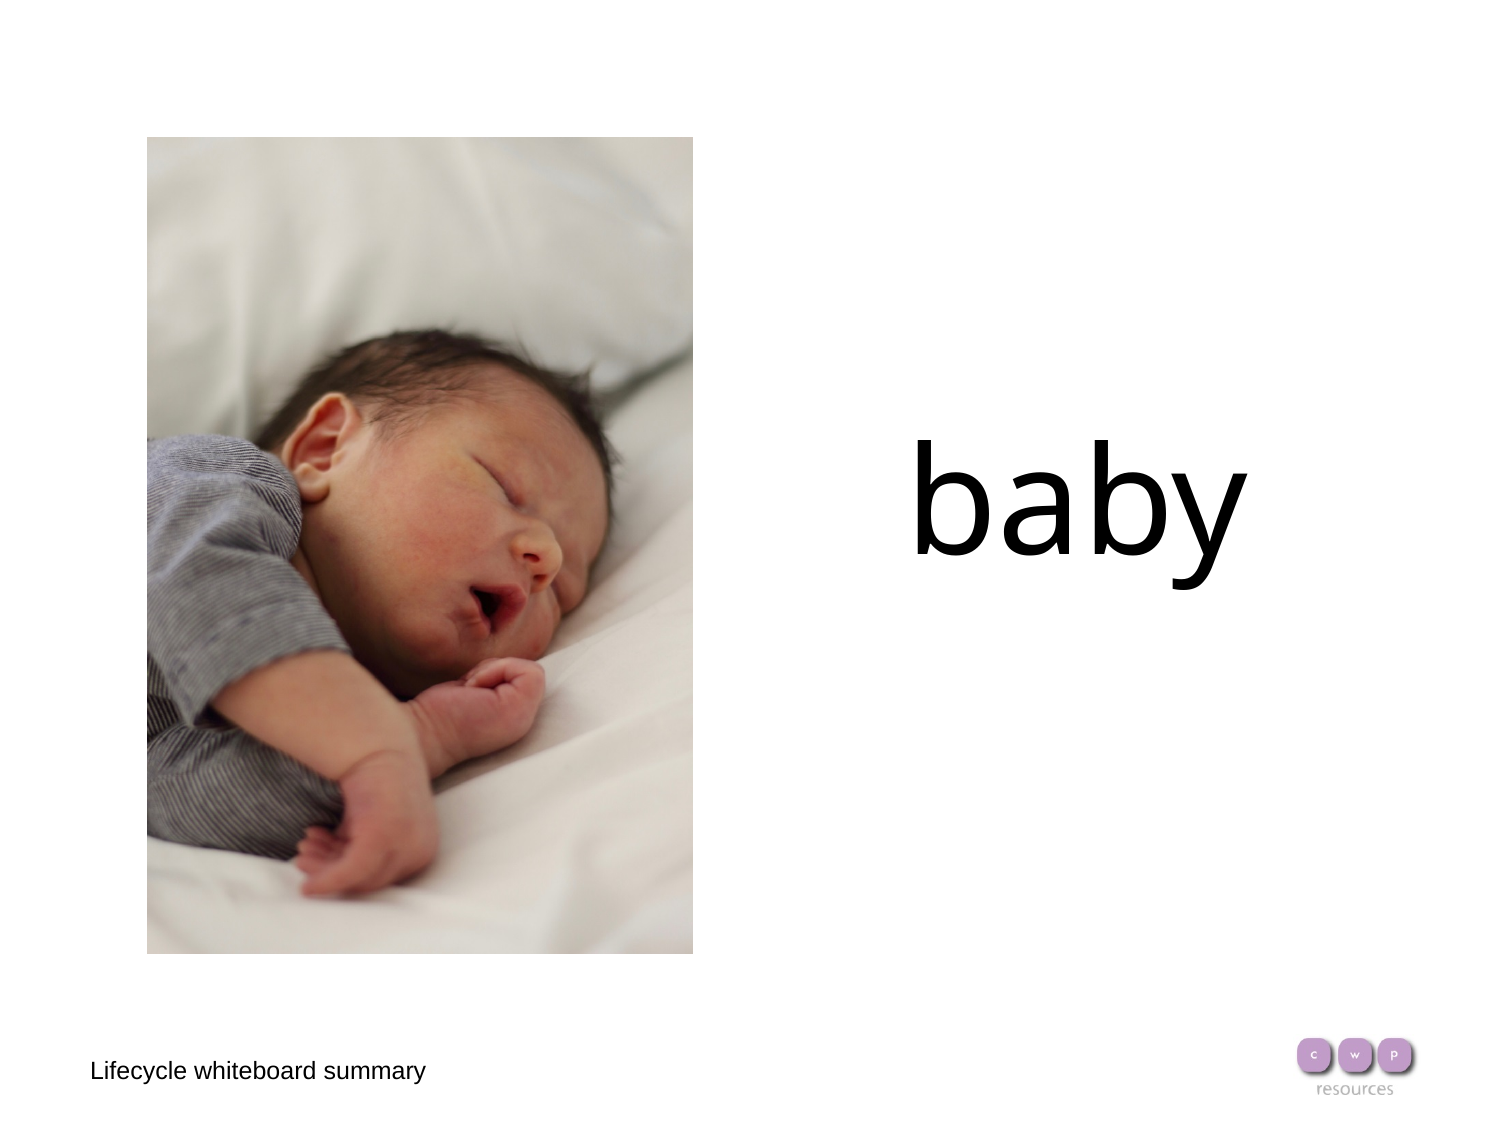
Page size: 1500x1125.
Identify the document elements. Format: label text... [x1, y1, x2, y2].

list baby [773, 397, 1437, 627]
slide_number Lifecycle whiteboard summary [74, 1046, 526, 1103]
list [147, 136, 693, 955]
picture [1293, 1034, 1421, 1095]
